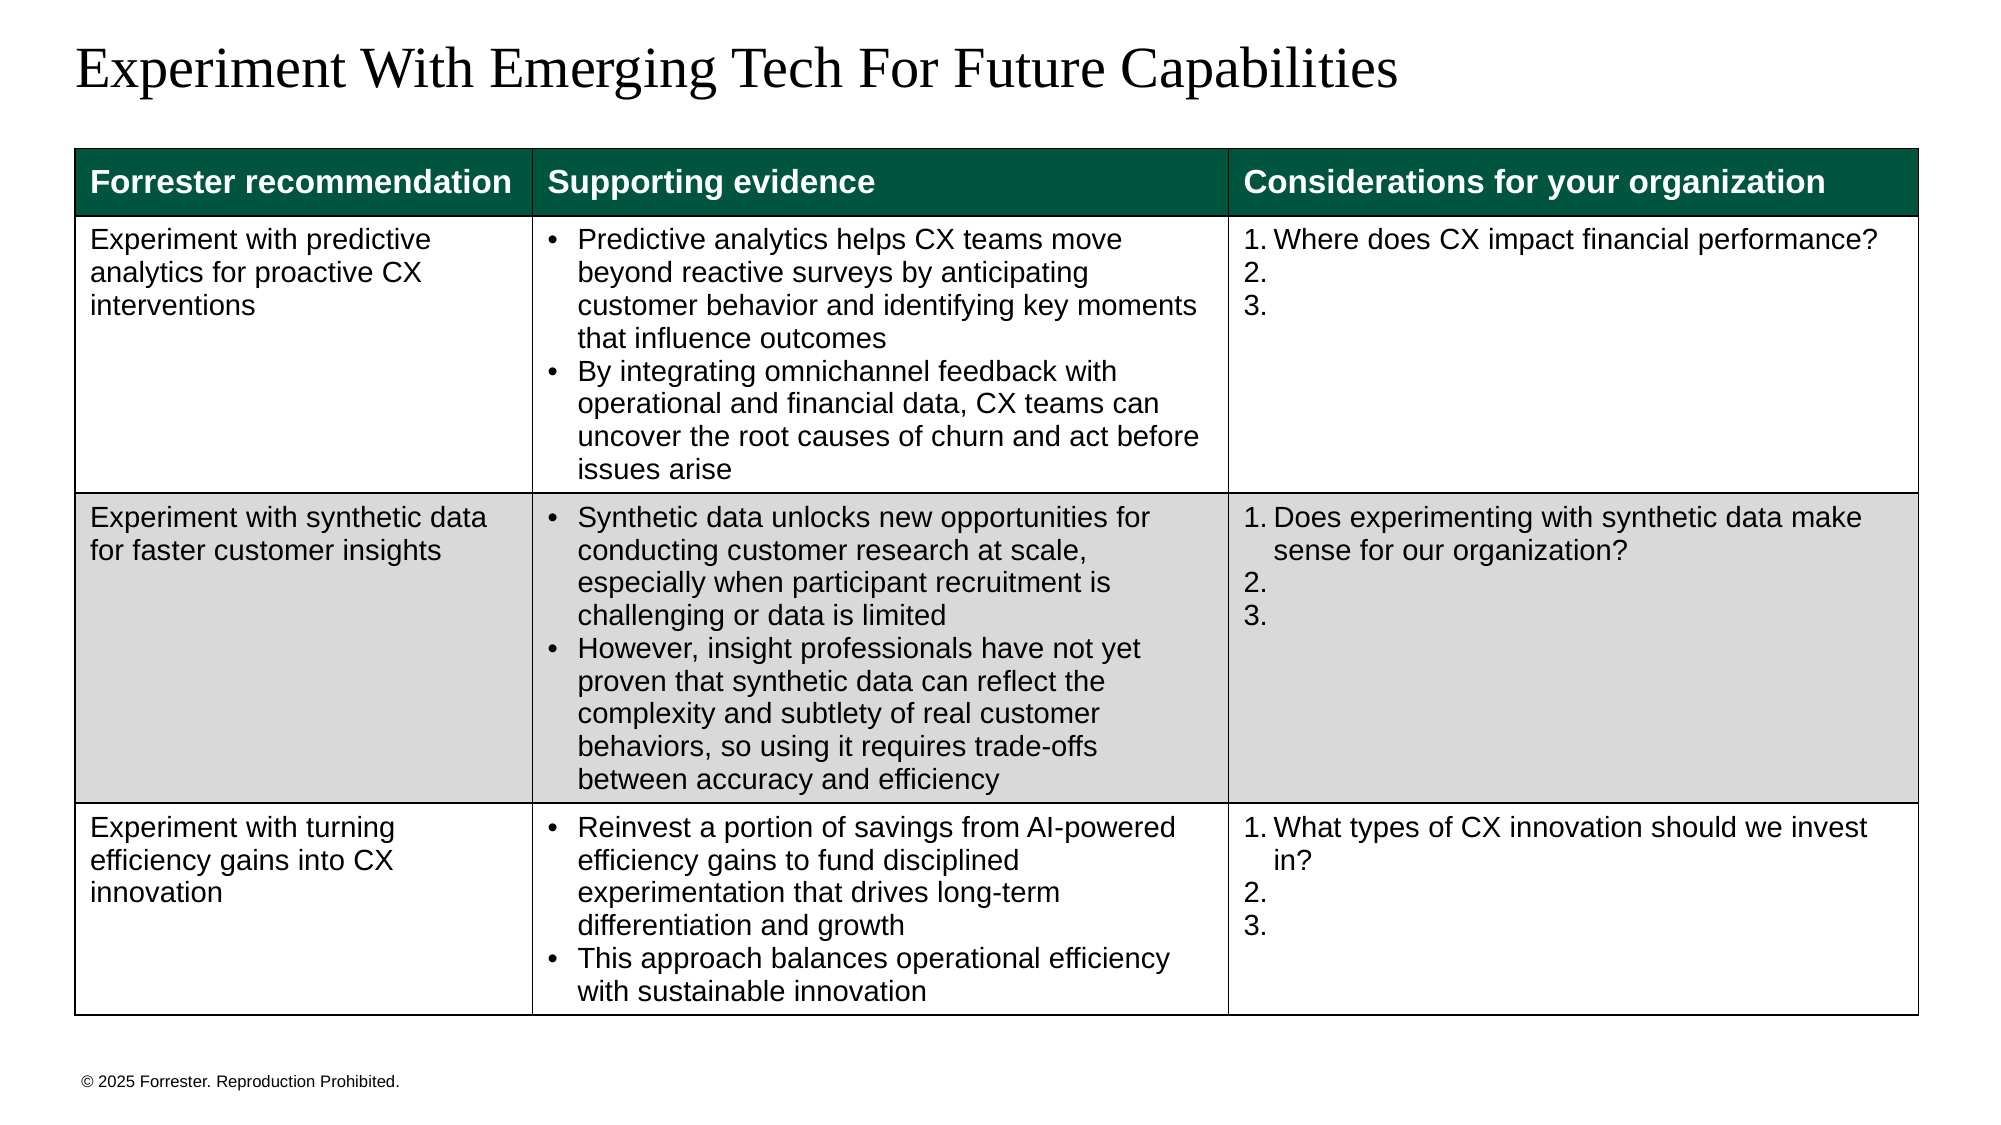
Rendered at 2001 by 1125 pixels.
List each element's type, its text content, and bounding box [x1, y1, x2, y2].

table_cell Synthetic data unlocks new opportunities for conducting customer research at scale, especially when participant recruitment is challenging or data is limited However, insight professionals have not yet proven that synthetic data can reflect the complexity and subtlety of real customer behaviors, so using it requires trade-offs between accuracy and efficiency [533, 494, 1228, 802]
table_cell Does experimenting with synthetic data make sense for our organization? [1229, 494, 1918, 802]
table_cell Experiment with predictive analytics for proactive CX interventions [76, 226, 532, 492]
table_cell Experiment with synthetic data for faster customer insights [76, 494, 532, 802]
table_cell What types of CX innovation should we invest in? [1229, 804, 1918, 1014]
table_cell Predictive analytics helps CX teams move beyond reactive surveys by anticipating customer behavior and identifying key moments that influence outcomes By integrating omnichannel feedback with operational and financial data, CX teams can uncover the root causes of churn and act before issues arise [533, 226, 1228, 492]
table_cell Where does CX impact financial performance? [1229, 226, 1918, 492]
table_cell Experiment with turning efficiency gains into CX innovation [76, 804, 532, 1014]
table_cell Reinvest a portion of savings from AI-powered efficiency gains to fund disciplined experimentation that drives long-term differentiation and growth This approach balances operational efficiency with sustainable innovation [533, 804, 1228, 1014]
title Experiment With Emerging Tech For Future Capabilities [75, 37, 1965, 226]
